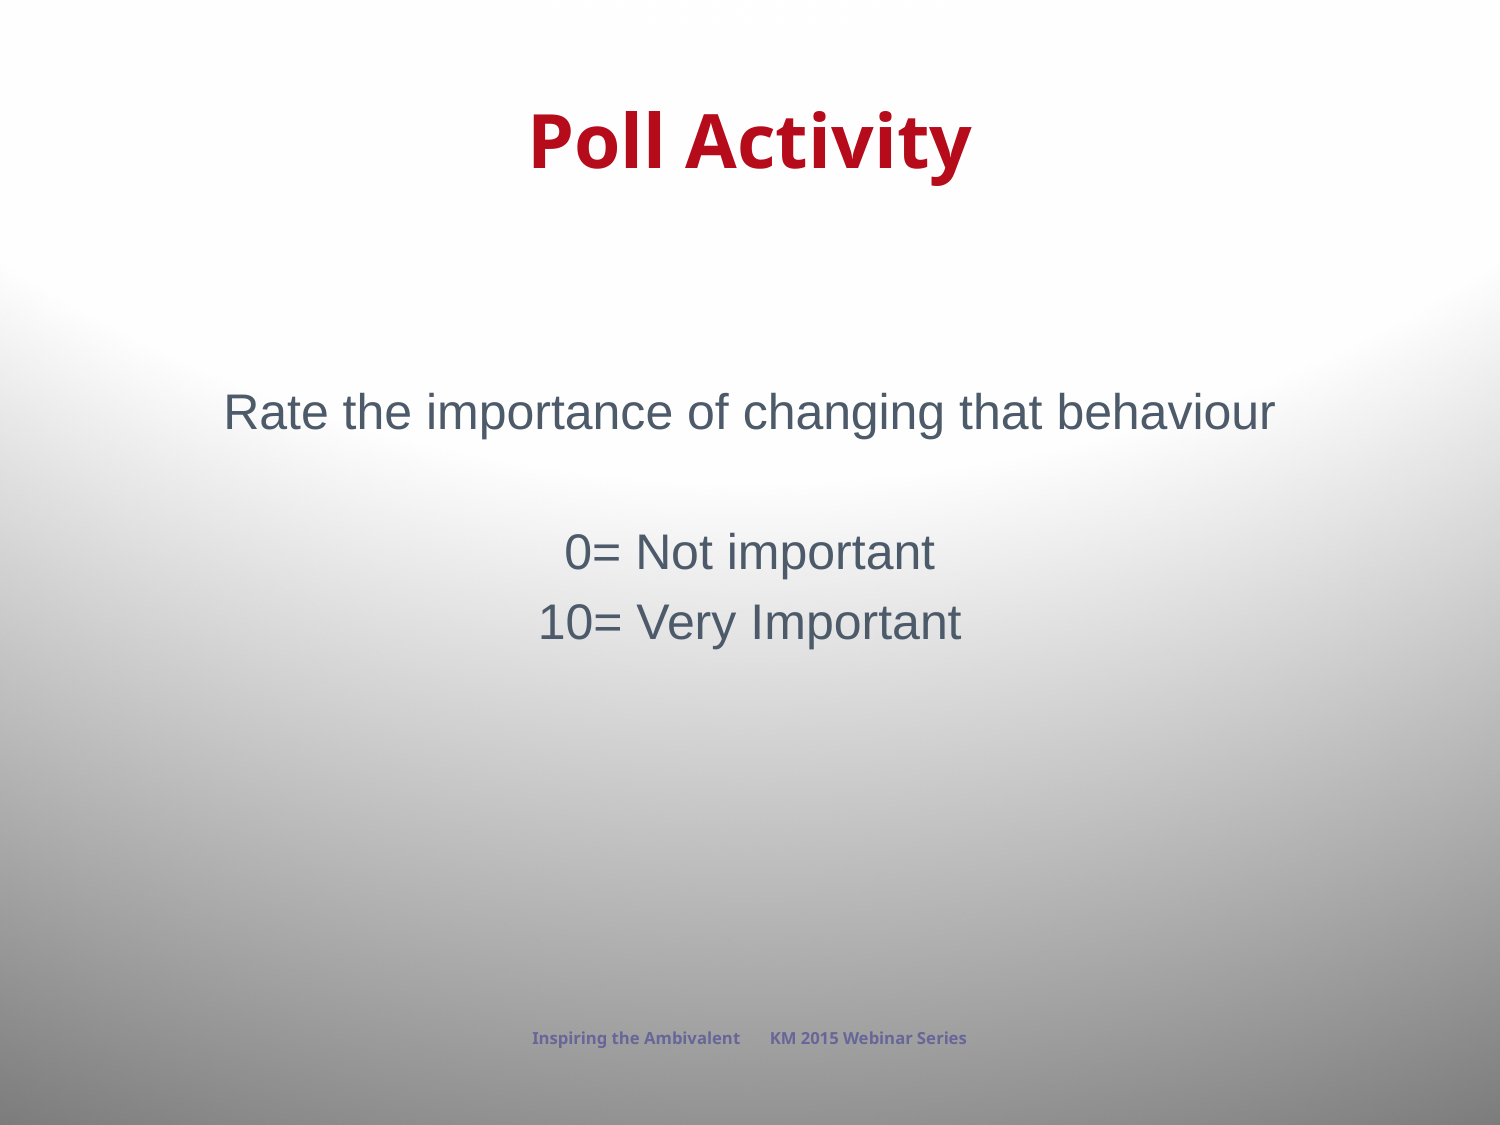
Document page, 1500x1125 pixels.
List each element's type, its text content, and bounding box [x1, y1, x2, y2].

list Rate the importance of changing that behaviour 0= Not important 10= Very Important [53, 345, 1447, 780]
title Poll Activity [75, 45, 1425, 233]
footer Inspiring the Ambivalent KM 2015 Webinar Series [512, 1024, 988, 1103]
picture [0, 0, 1500, 1125]
